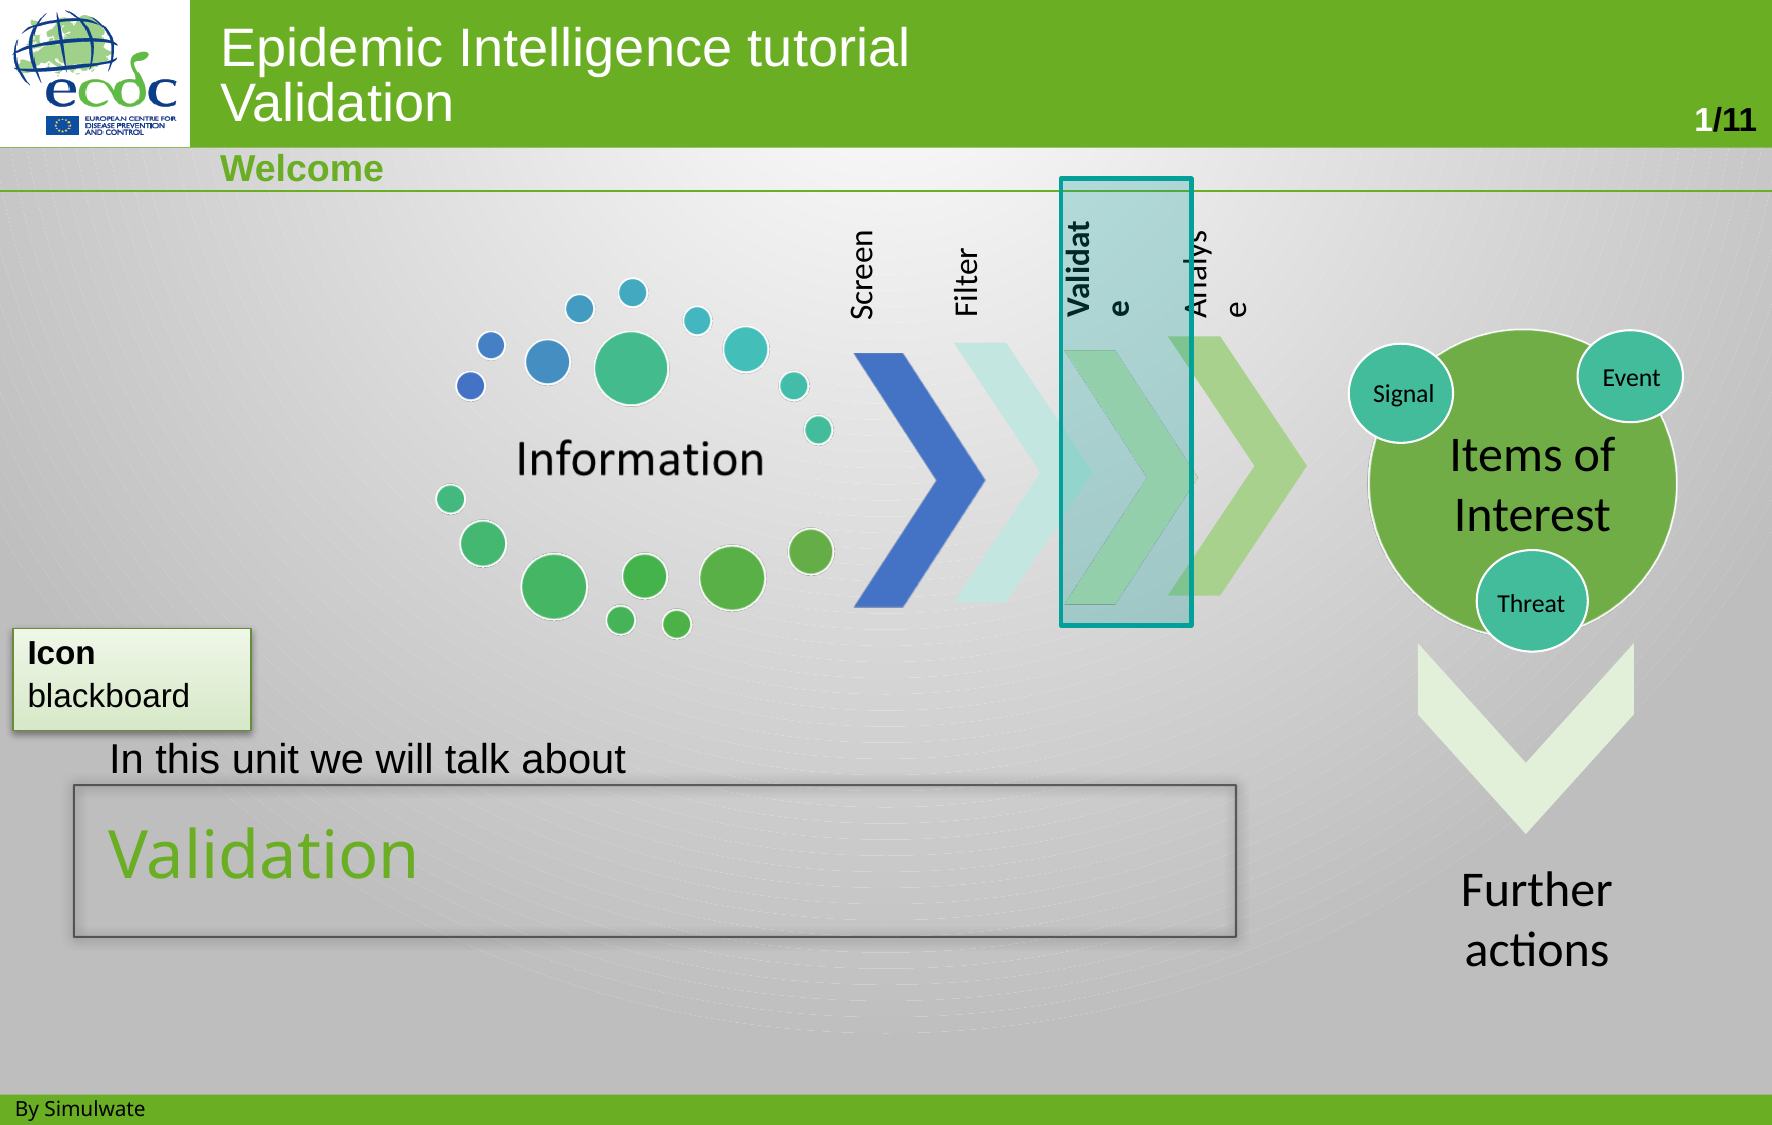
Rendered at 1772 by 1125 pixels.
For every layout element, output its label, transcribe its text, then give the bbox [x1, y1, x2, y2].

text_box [435, 197, 1772, 982]
text_box Welcome [205, 141, 1406, 198]
text_box In this unit we will talk about [94, 730, 430, 774]
text_box [1060, 178, 1192, 196]
text_box Validation [93, 813, 430, 900]
picture [0, 0, 190, 147]
text_box Icon blackboard [12, 628, 252, 731]
text_box [73, 785, 430, 937]
